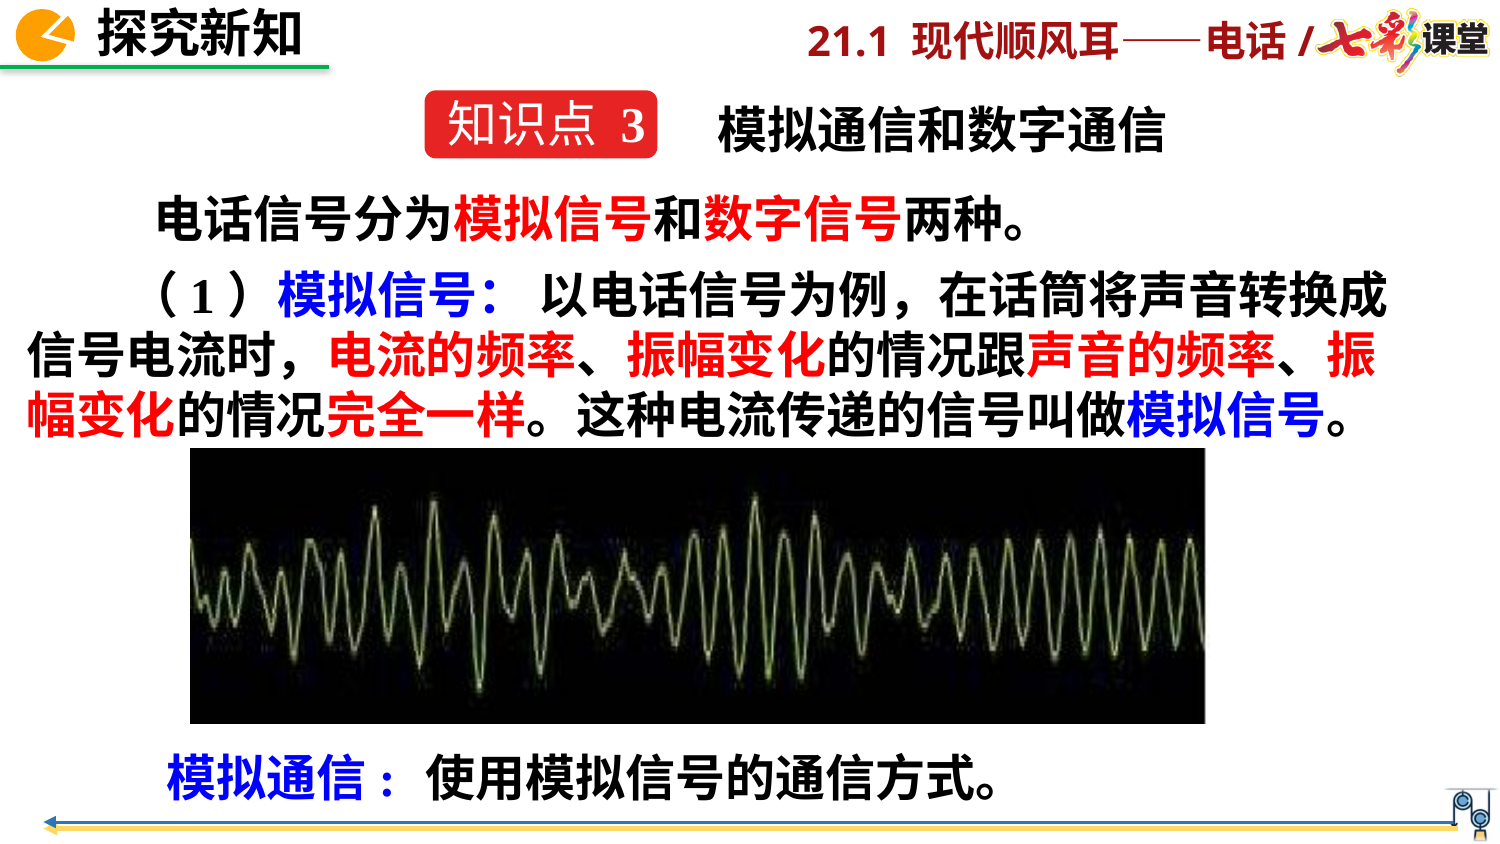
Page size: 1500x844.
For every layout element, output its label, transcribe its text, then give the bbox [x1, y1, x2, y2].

text_box （1）模拟信号： 以电话信号为例，在话筒将声音转换成信号电流时，电流的频率、振幅变化的情况跟声音的频率、振幅变化的情况完全一样。这种电流传递的信号叫做模拟信号。 [11, 255, 1433, 451]
picture [1313, 7, 1492, 77]
text_box 使用模拟信号的通信方式。 [410, 738, 1041, 814]
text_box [424, 90, 669, 161]
text_box 电话信号分为模拟信号和数字信号两种。 [139, 180, 1486, 255]
text_box 模拟通信: [152, 738, 410, 814]
text_box 模拟通信和数字通信 [702, 90, 1192, 166]
picture [1449, 793, 1493, 836]
picture [190, 448, 1210, 724]
